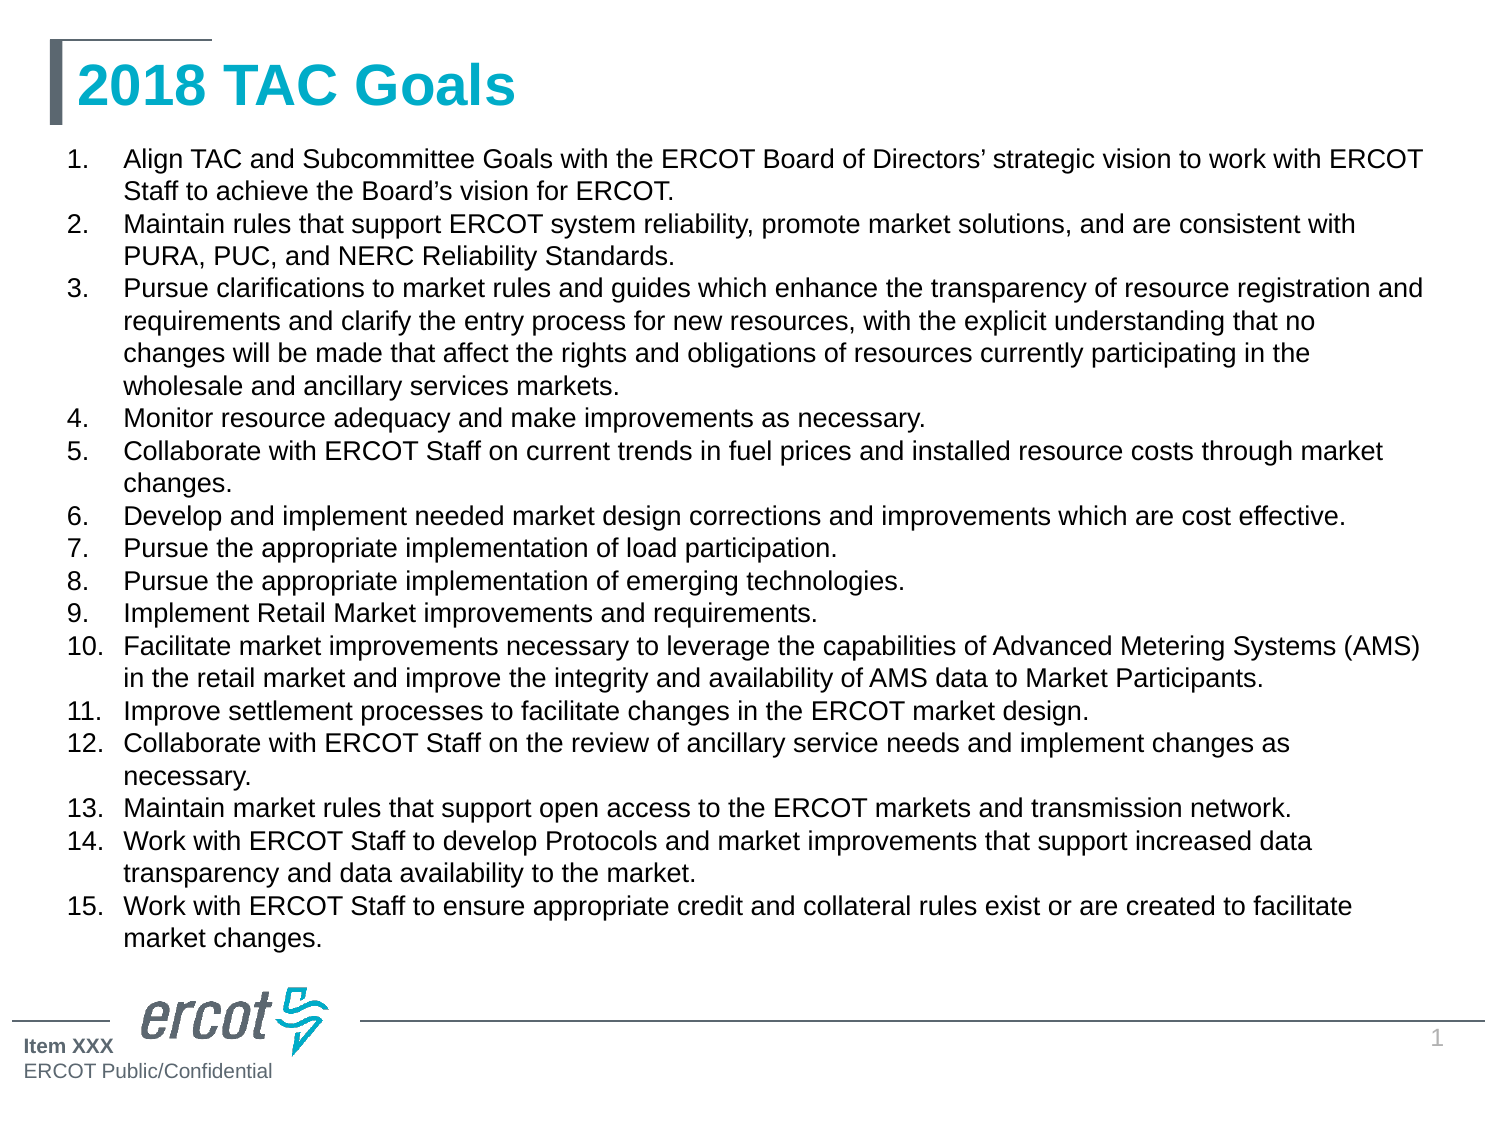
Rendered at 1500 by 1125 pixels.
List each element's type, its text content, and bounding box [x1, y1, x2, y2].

title 2018 TAC Goals [62, 39, 1450, 134]
slide_number 1 [1438, 1012, 1488, 1062]
text_box Align TAC and Subcommittee Goals with the ERCOT Board of Directors’ strategic vision to work with ERCOT Staff to achieve the Board’s vision for ERCOT. Maintain rules that support ERCOT system reliability, promote market solutions, and are consistent with PURA, PUC, and NERC Reliability Standards. Pursue clarifications to market rules and guides which enhance the transparency of resource registration and requirements and clarify the entry process for new resources, with the explicit understanding that no changes will be made that affect the rights and obligations of resources currently participating in the wholesale and ancillary services markets. Monitor resource adequacy and make improvements as necessary. Collaborate with ERCOT Staff on current trends in fuel prices and installed resource costs through market changes. Develop and implement needed market design corrections and improvements which are cost effective. Pursue the appropriate implementation of load participation. Pursue the appropriate implementation of emerging technologies. Implement Retail Market improvements and requirements. Facilitate market improvements necessary to leverage the capabilities of Advanced Metering Systems (AMS) in the retail market and improve the integrity and availability of AMS data to Market Participants. Improve settlement processes to facilitate changes in the ERCOT market design. Collaborate with ERCOT Staff on the review of ancillary service needs and implement changes as necessary. Maintain market rules that support open access to the ERCOT markets and transmission network. Work with ERCOT Staff to develop Protocols and market improvements that support increased data transparency and data availability to the market. Work with ERCOT Staff to ensure appropriate credit and collateral rules exist or are created to facilitate market changes. [52, 133, 1438, 1125]
